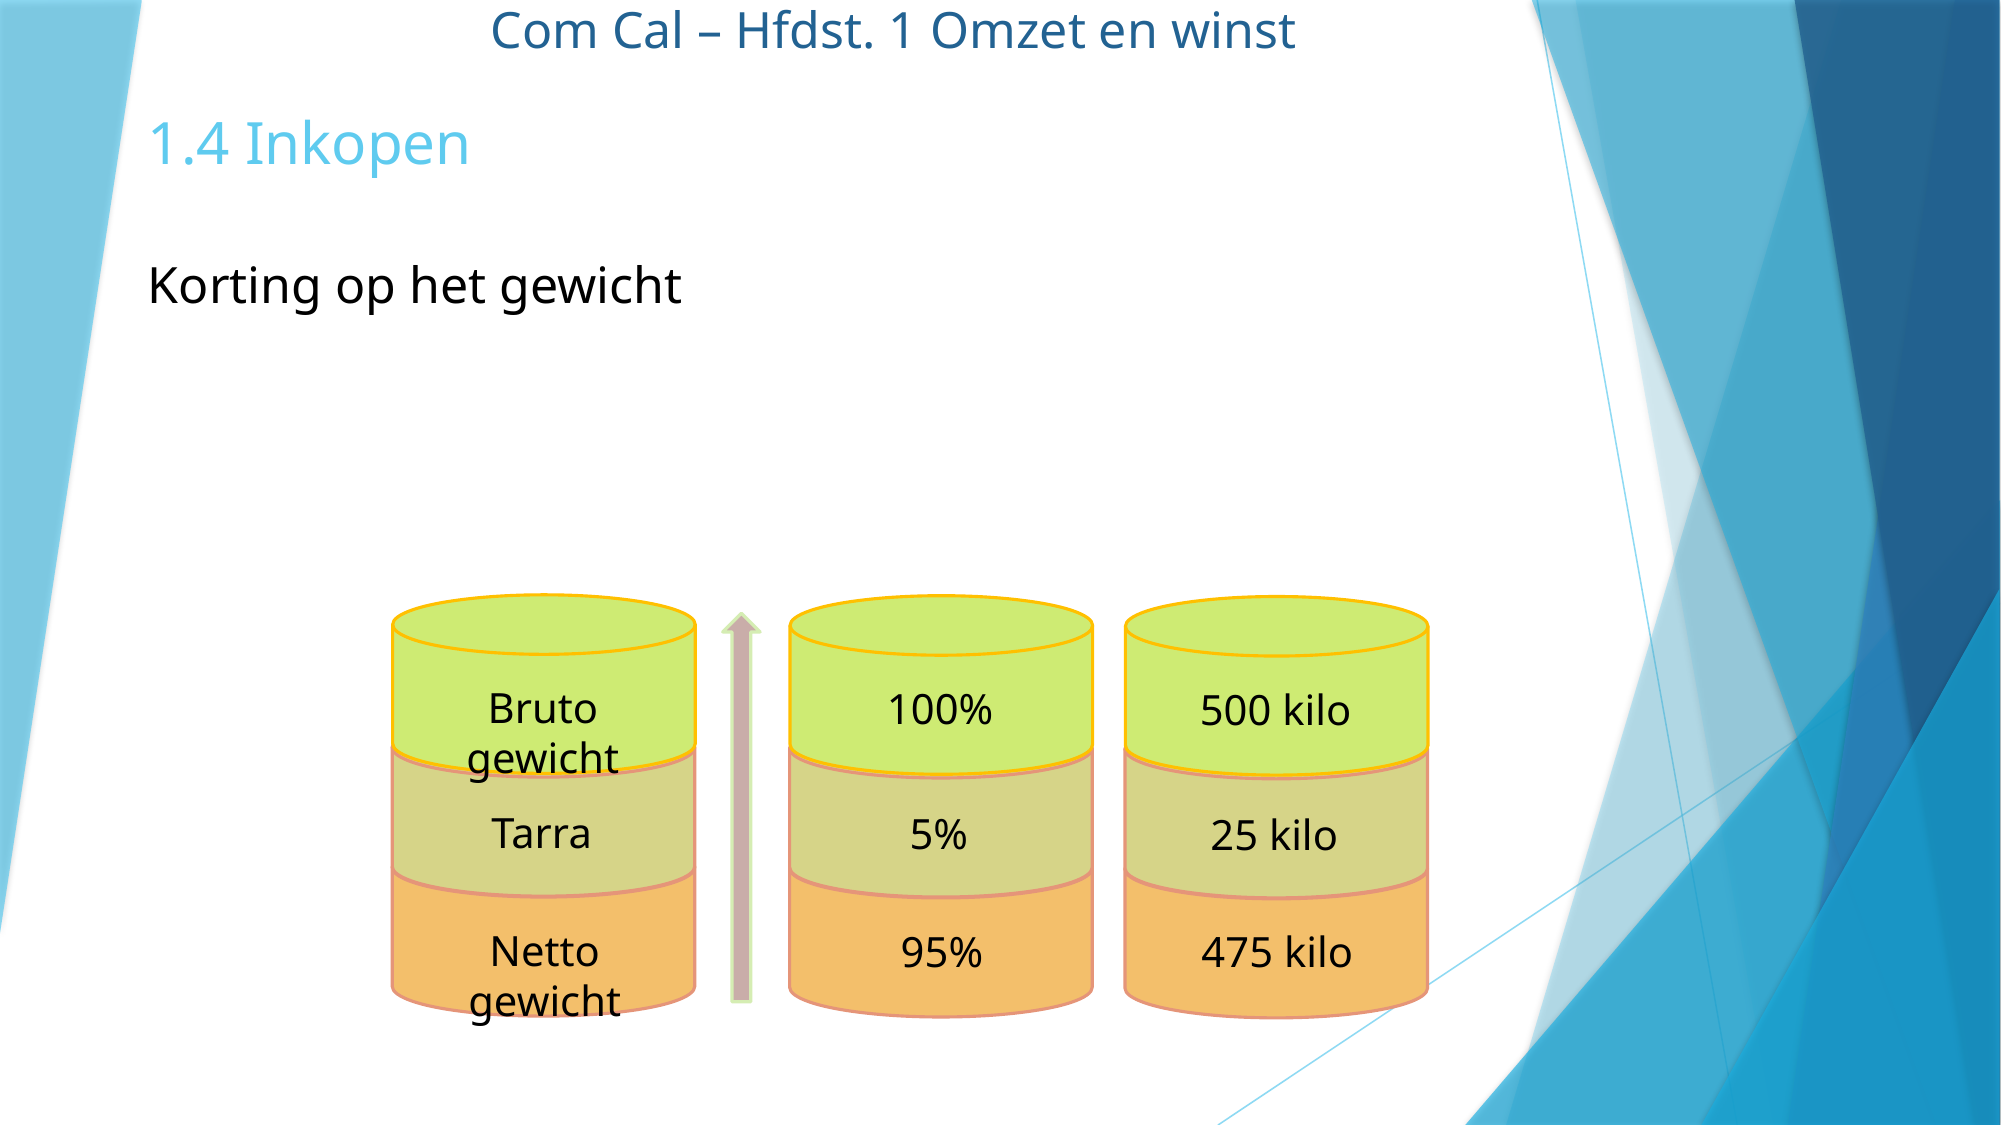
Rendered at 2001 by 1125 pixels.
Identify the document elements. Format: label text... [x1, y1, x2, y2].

text_box [390, 745, 697, 898]
text_box 25 kilo [1124, 801, 1425, 867]
text_box [788, 870, 1094, 1019]
text_box [1123, 747, 1430, 900]
text_box 100% [790, 675, 1091, 741]
text_box Korting op het gewicht [133, 245, 757, 321]
text_box Bruto gewicht [392, 674, 694, 790]
text_box Com Cal – Hfdst. 1 Omzet en winst [9, 0, 1778, 66]
text_box [721, 612, 762, 1004]
text_box [1123, 869, 1430, 1020]
text_box 1.4 Inkopen [133, 99, 952, 184]
text_box [788, 594, 1095, 776]
text_box Netto gewicht [394, 917, 695, 1032]
text_box [1123, 594, 1430, 777]
text_box 95% [791, 918, 1093, 983]
text_box [391, 593, 697, 750]
text_box [788, 747, 1094, 899]
text_box 5% [788, 800, 1090, 866]
text_box [390, 868, 697, 994]
text_box 500 kilo [1125, 676, 1426, 742]
text_box 475 kilo [1127, 918, 1428, 984]
text_box Tarra [391, 799, 692, 865]
